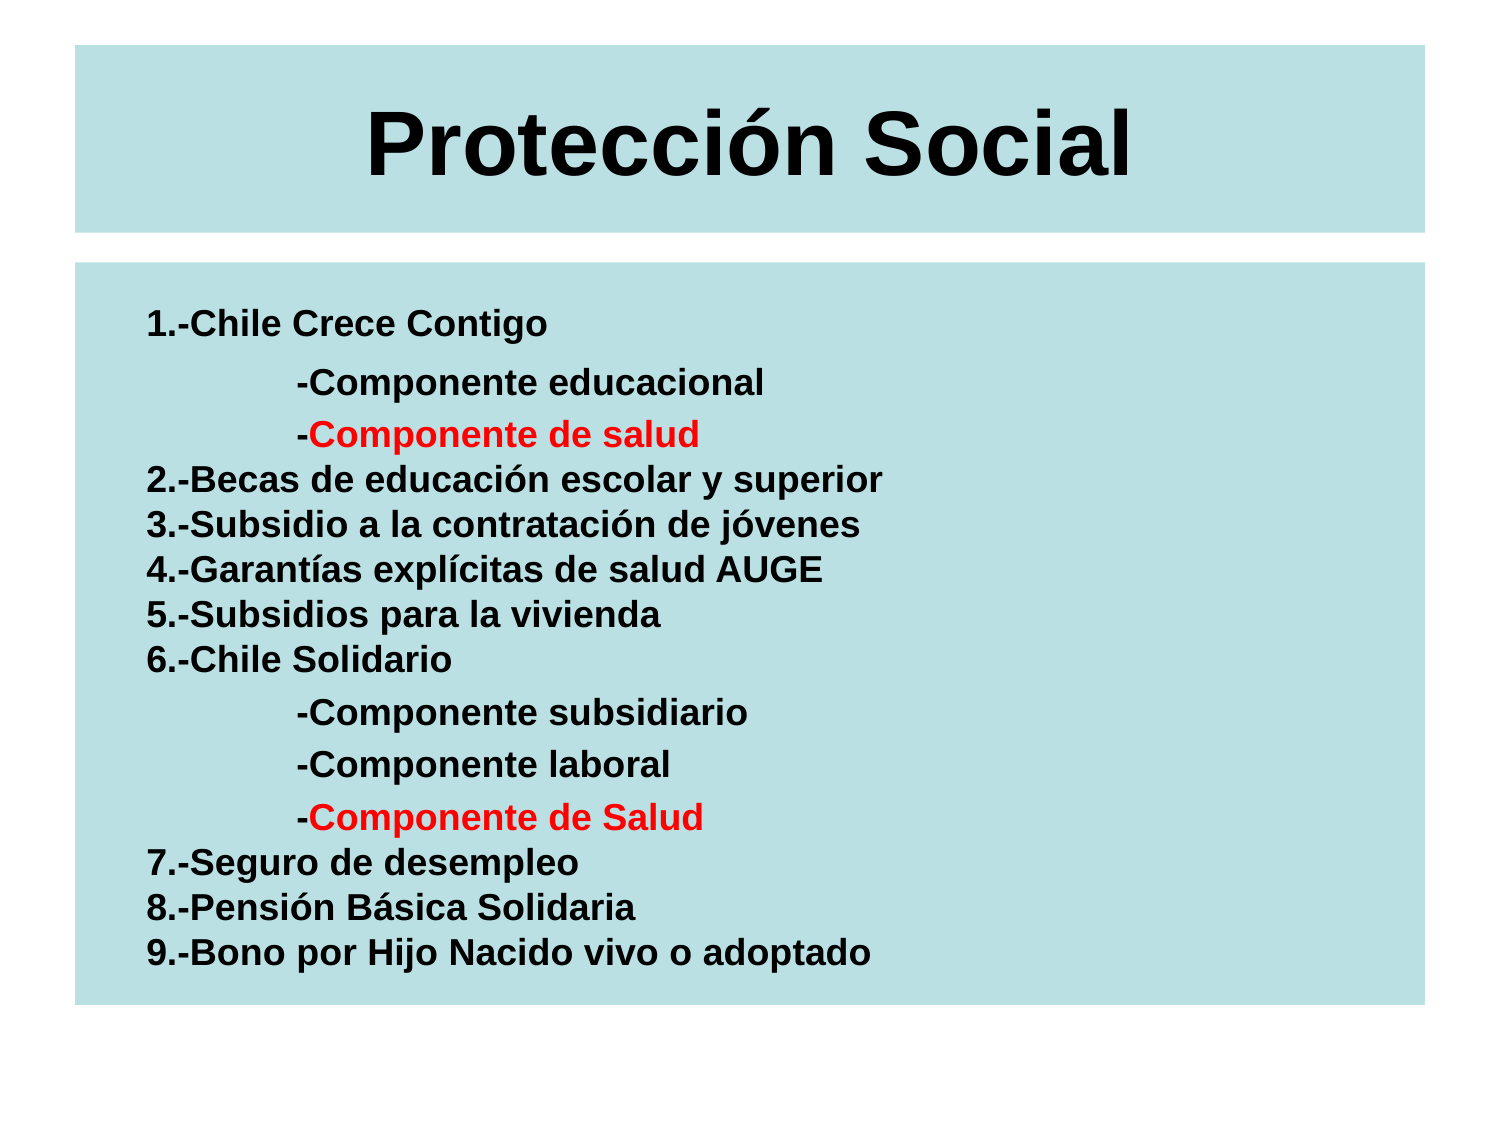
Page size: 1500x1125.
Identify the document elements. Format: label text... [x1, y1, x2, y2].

list 1.-Chile Crece Contigo -Componente educacional -Componente de salud 2.-Becas de educación escolar y superior 3.-Subsidio a la contratación de jóvenes 4.-Garantías explícitas de salud AUGE 5.-Subsidios para la vivienda 6.-Chile Solidario -Componente subsidiario -Componente laboral -Componente de Salud 7.-Seguro de desempleo 8.-Pensión Básica Solidaria 9.-Bono por Hijo Nacido vivo o adoptado [74, 262, 1426, 1006]
title Protección Social [74, 44, 1426, 233]
